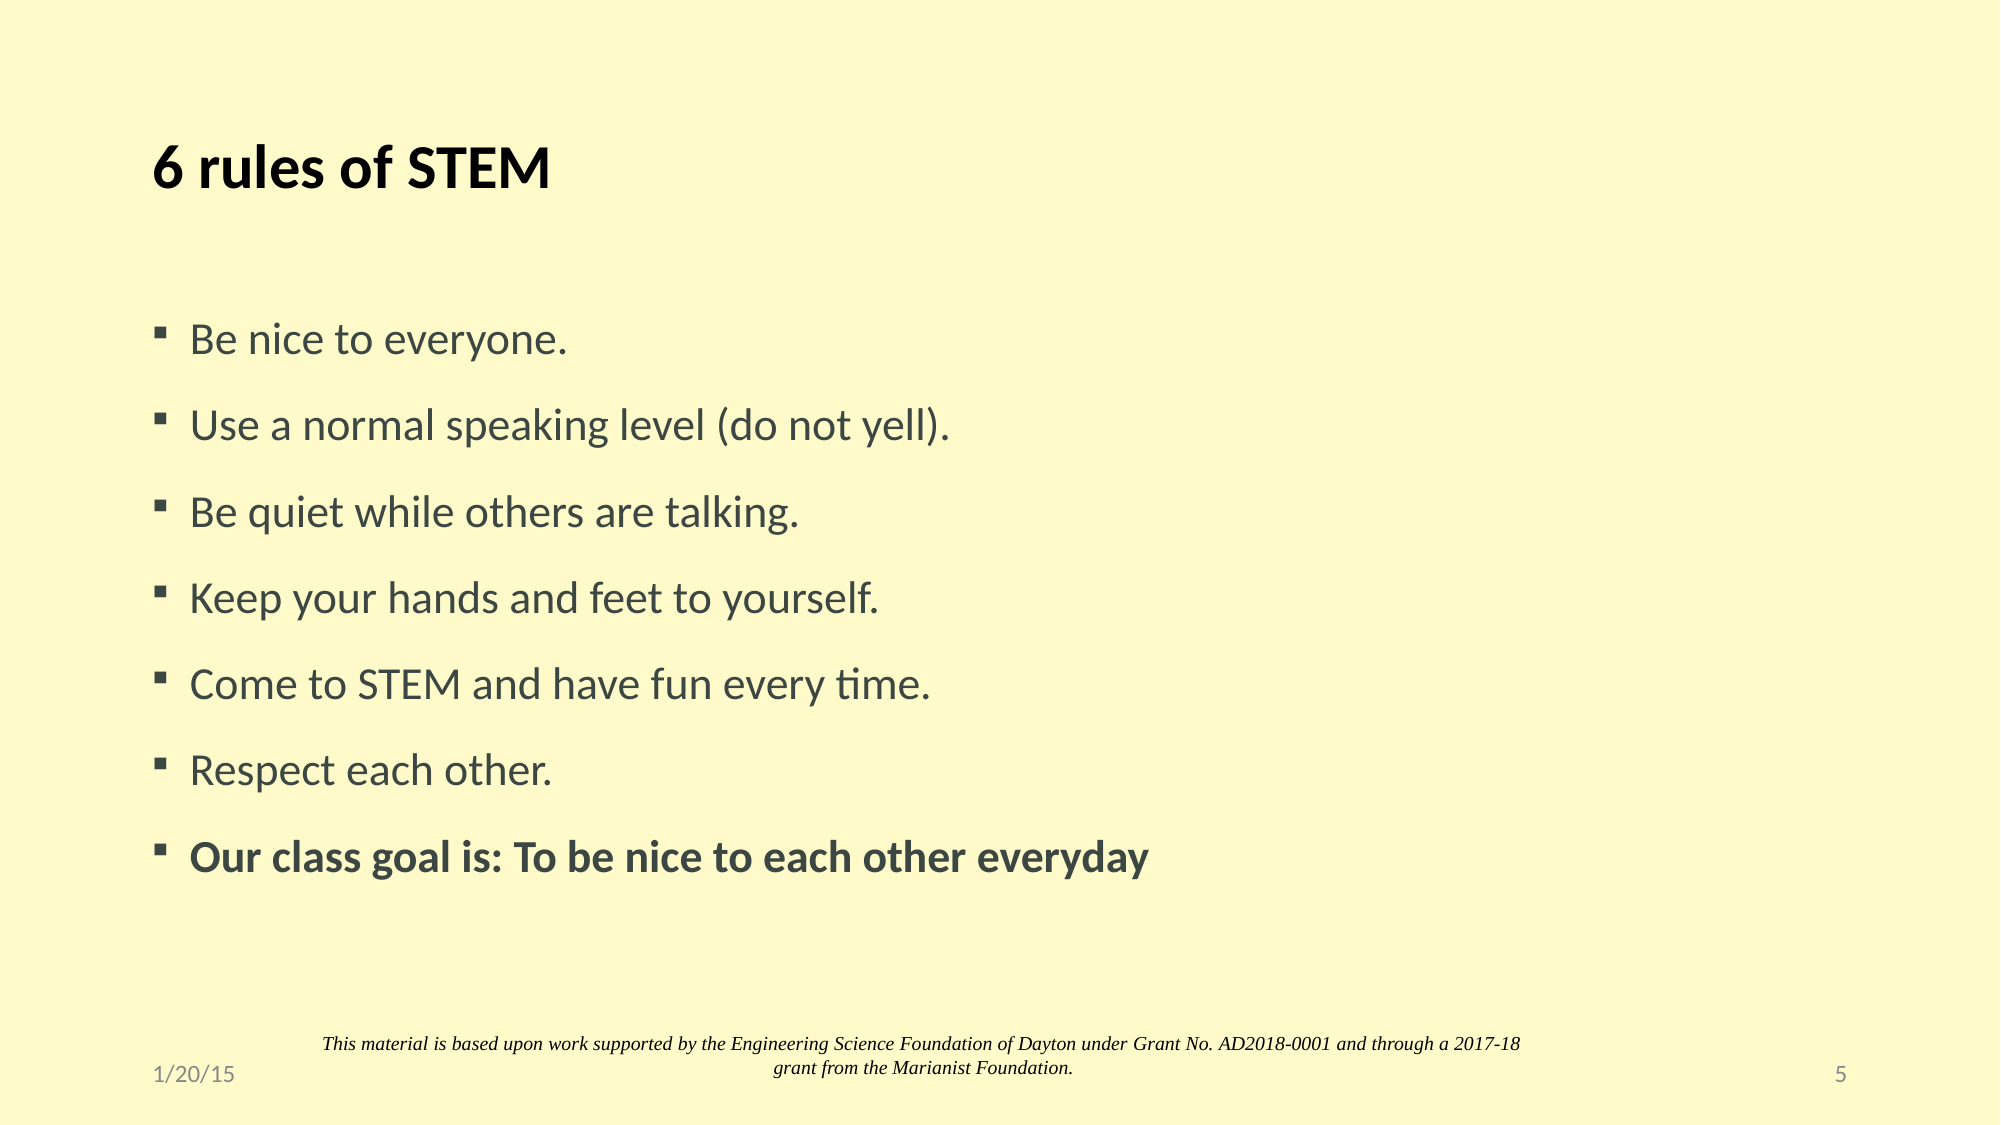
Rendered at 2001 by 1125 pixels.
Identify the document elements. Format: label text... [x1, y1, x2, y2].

list Be nice to everyone. Use a normal speaking level (do not yell). Be quiet while others are talking. Keep your hands and feet to yourself. Come to STEM and have fun every time. Respect each other. Our class goal is: To be nice to each other everyday [137, 293, 1863, 1008]
title 6 rules of STEM [137, 59, 1863, 278]
